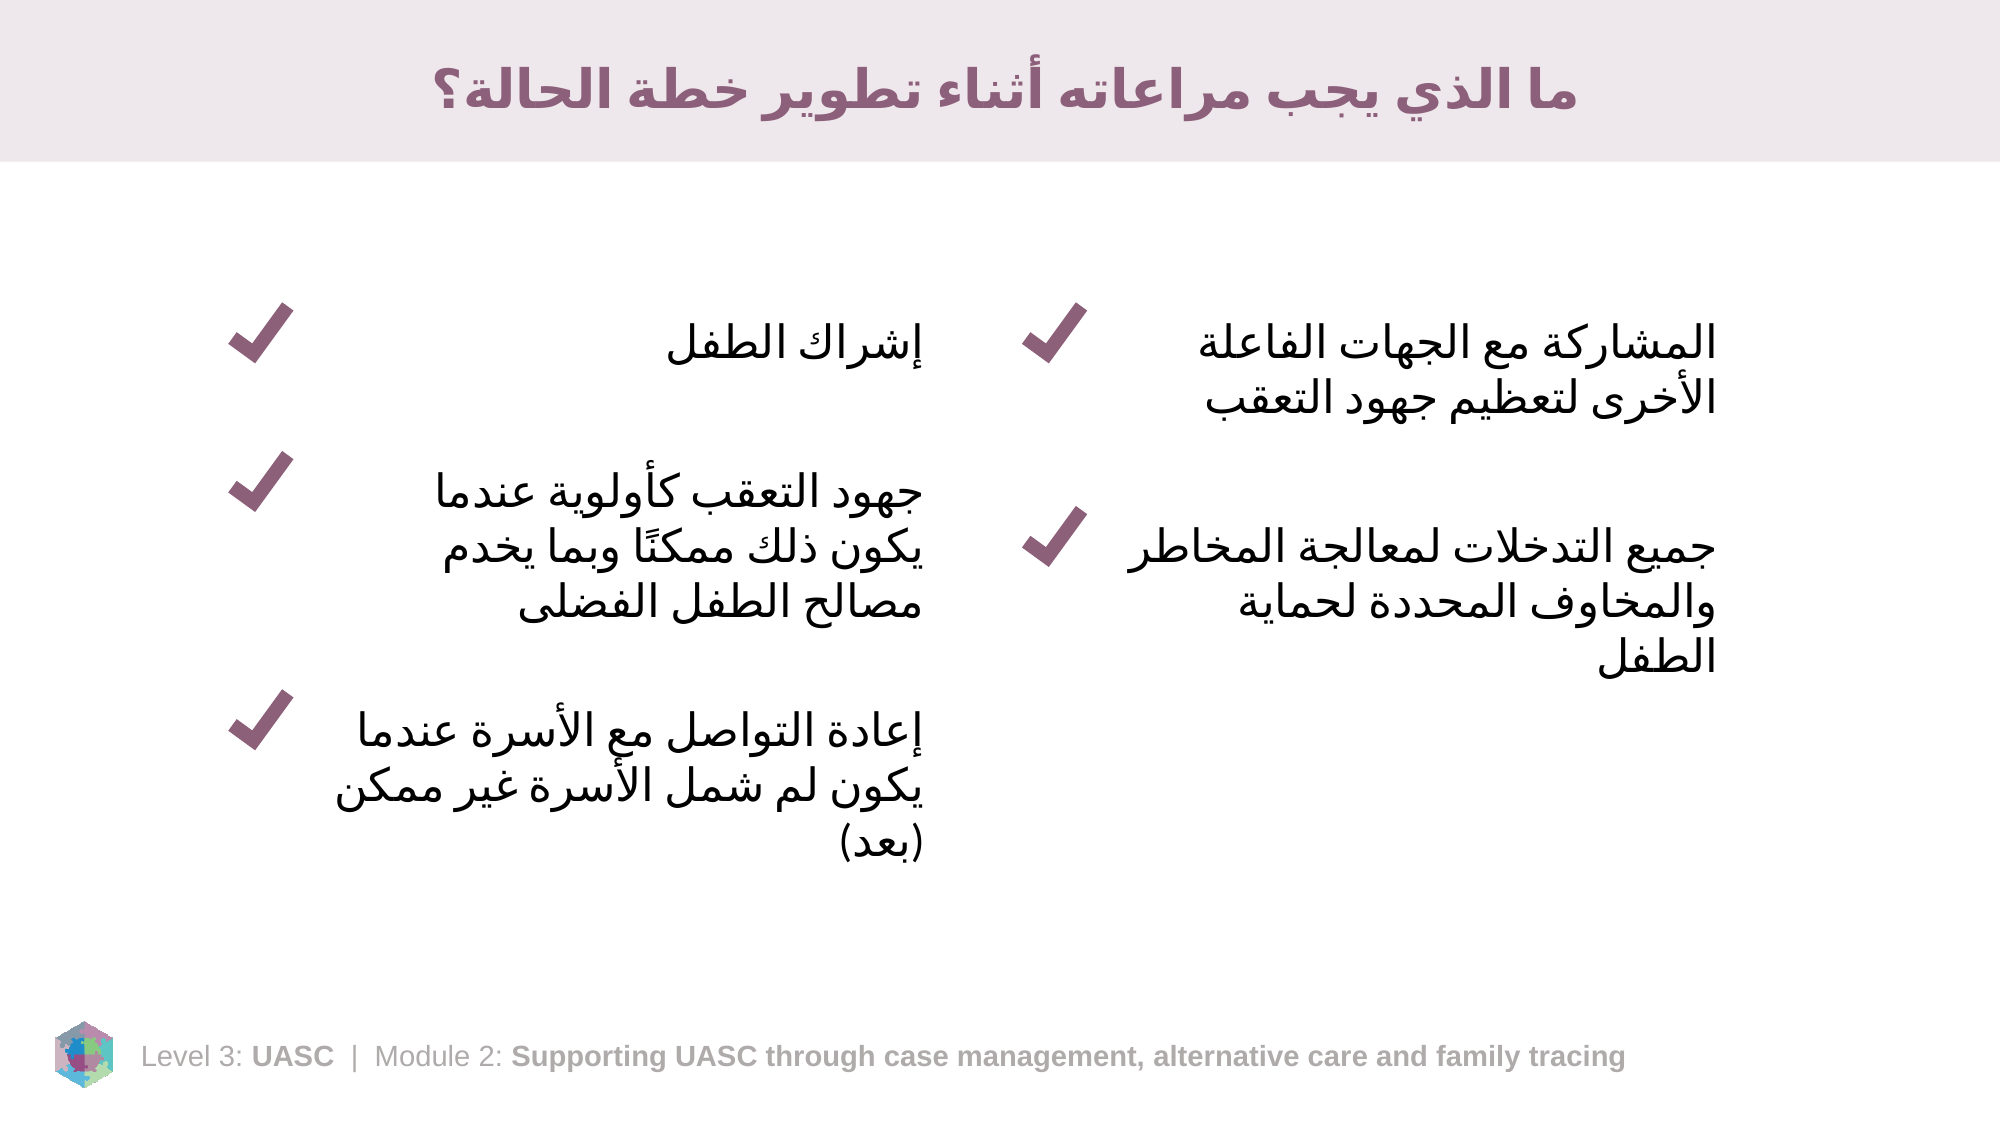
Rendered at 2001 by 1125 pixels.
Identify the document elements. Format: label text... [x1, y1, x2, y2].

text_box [243, 442, 940, 637]
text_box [1037, 294, 1734, 433]
picture [55, 1021, 113, 1088]
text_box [243, 681, 940, 820]
title ما الذي يجب مراعاته أثناء تطوير خطة الحالة؟ [39, 19, 1973, 163]
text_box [243, 294, 940, 377]
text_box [1037, 497, 1734, 636]
